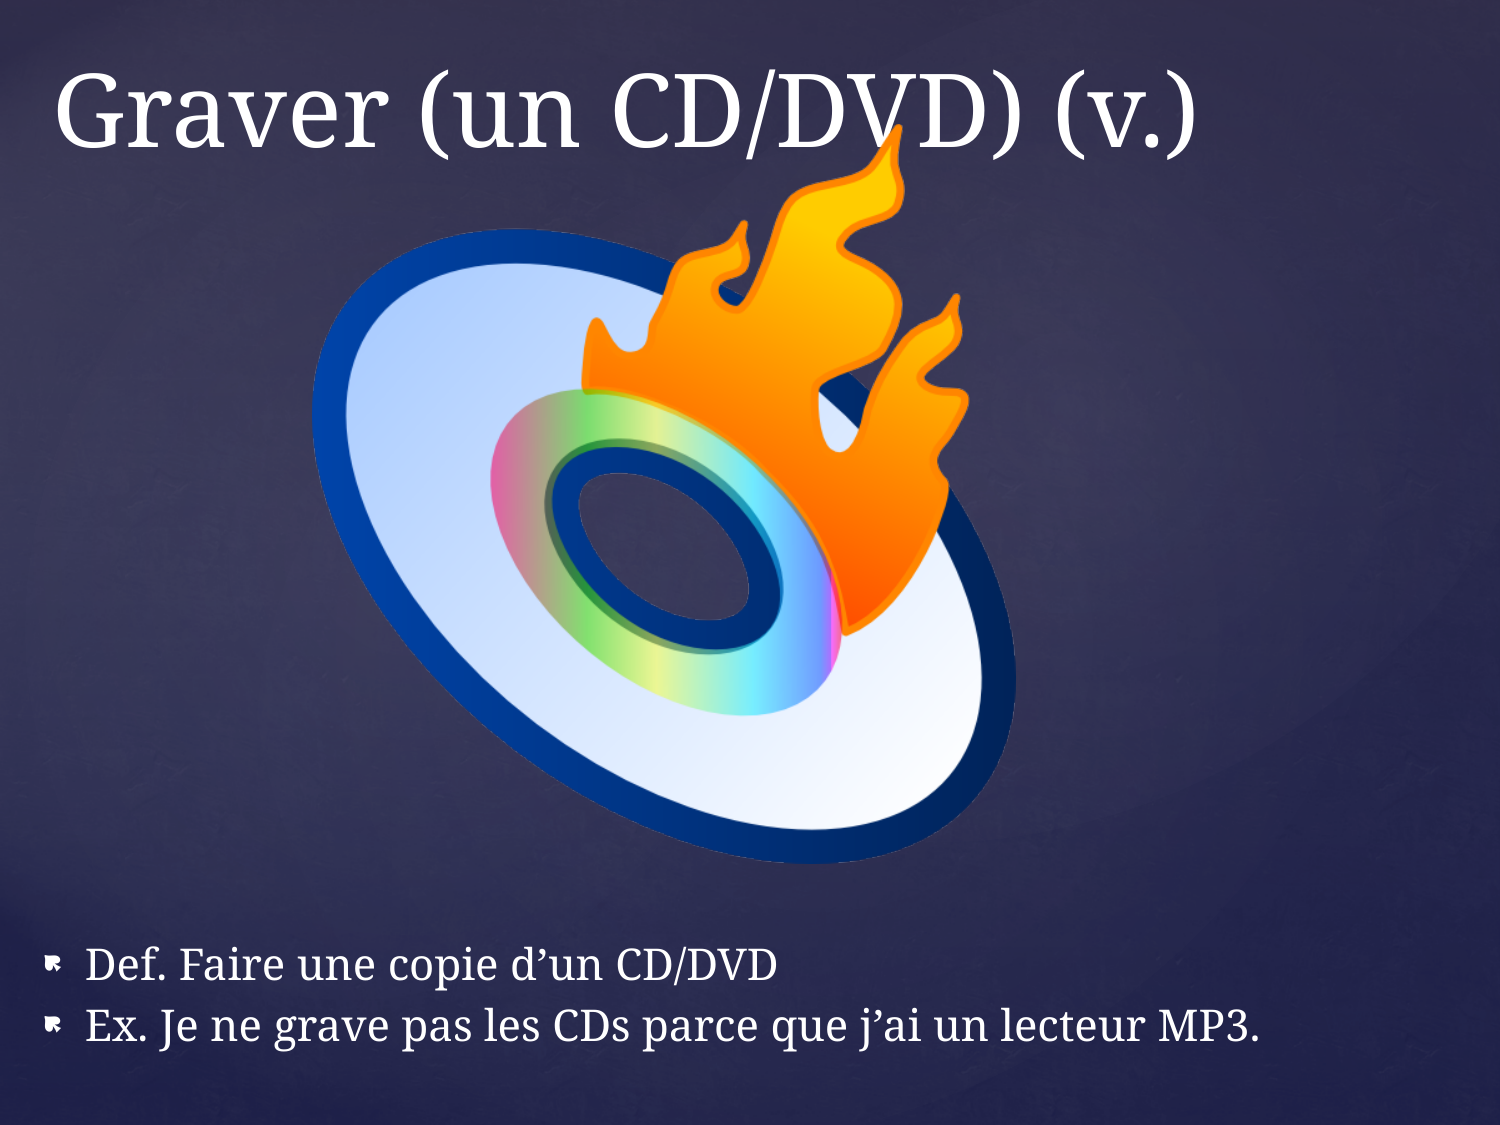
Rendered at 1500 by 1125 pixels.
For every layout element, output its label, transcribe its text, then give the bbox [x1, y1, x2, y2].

title Graver (un CD/DVD) (v.) [37, 24, 1275, 175]
picture [311, 124, 1016, 865]
list Def. Faire une copie d’un CD/DVD Ex. Je ne grave pas les CDs parce que j’ai un lecteur MP3. [24, 900, 1400, 1088]
